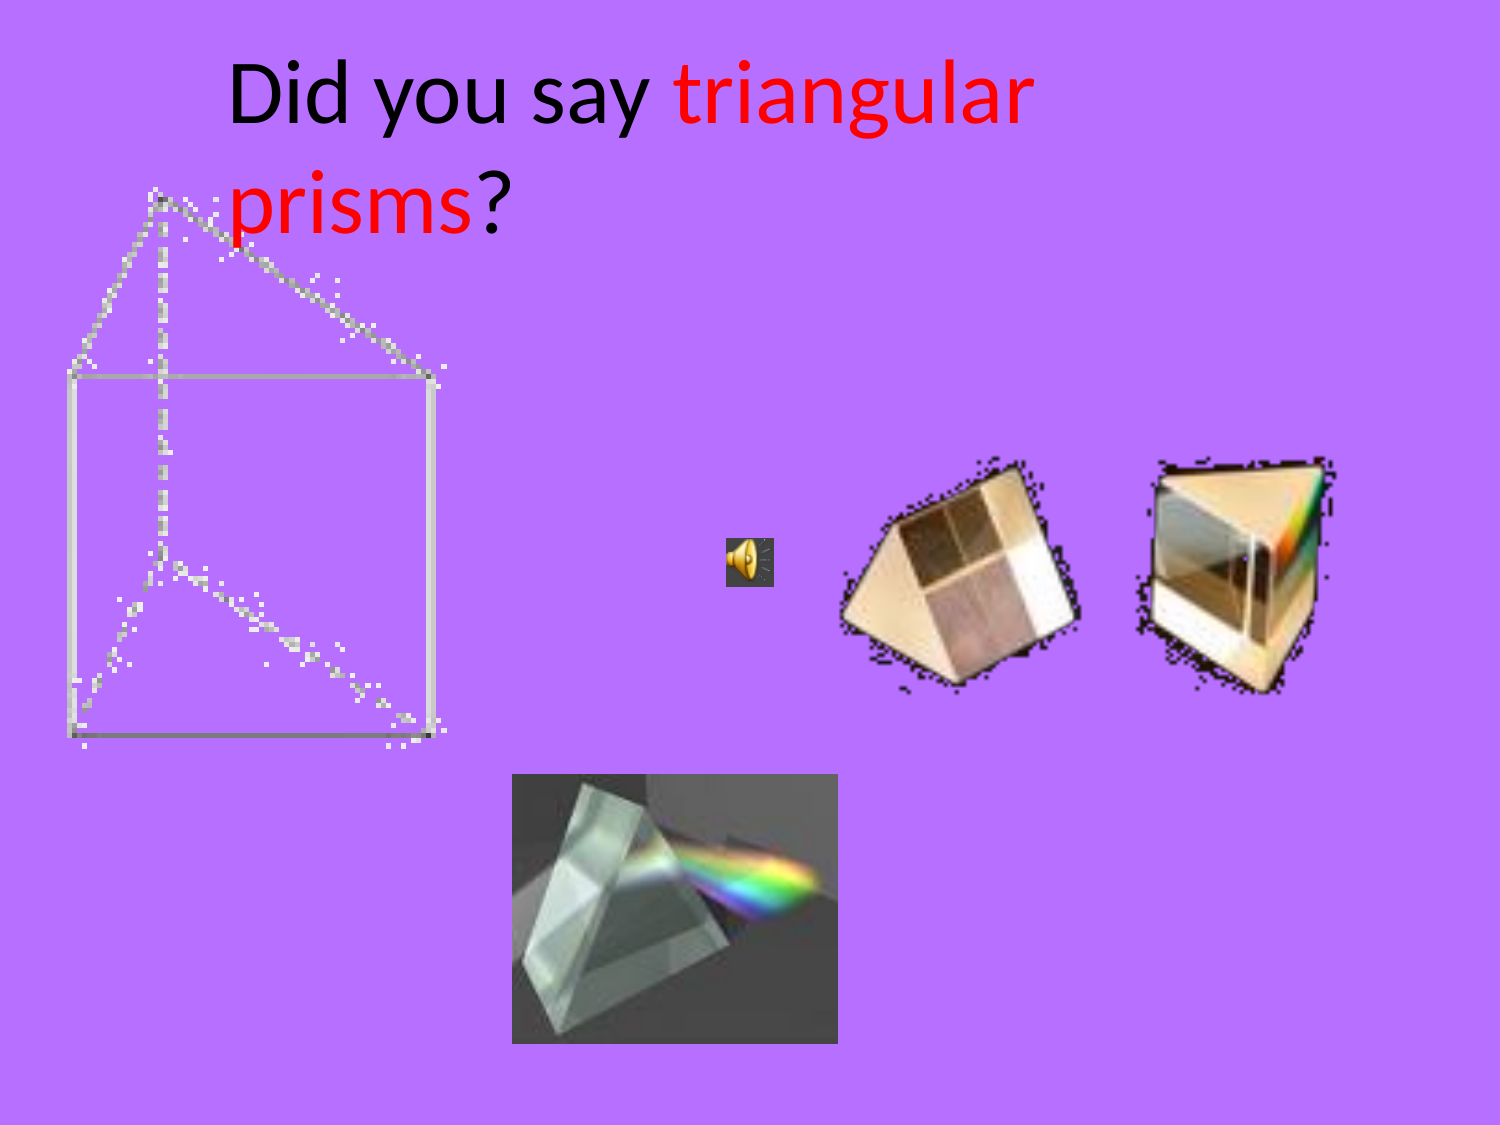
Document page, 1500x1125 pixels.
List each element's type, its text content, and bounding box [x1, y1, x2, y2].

picture [512, 774, 838, 1044]
picture [812, 399, 1367, 726]
picture [724, 537, 776, 588]
picture [62, 187, 448, 750]
text_box Did you say triangular prisms? [212, 24, 1200, 260]
